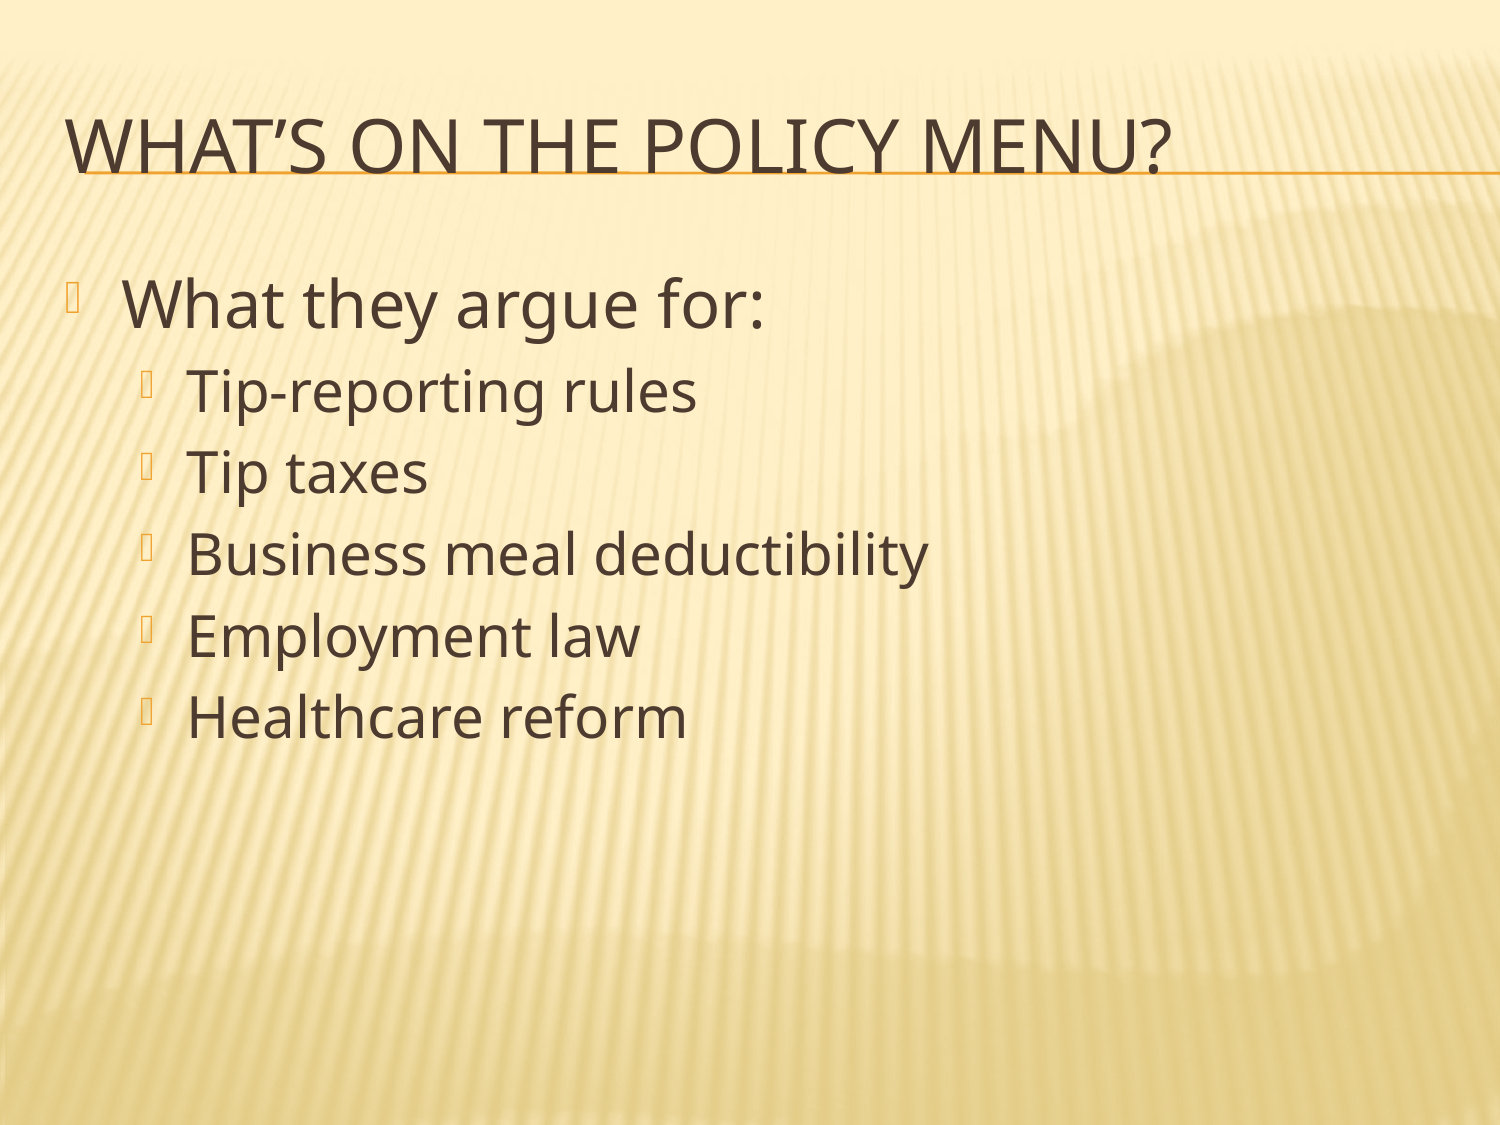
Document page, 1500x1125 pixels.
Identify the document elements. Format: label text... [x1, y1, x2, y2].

list What they argue for: Tip-reporting rules Tip taxes Business meal deductibility Employment law Healthcare reform [50, 254, 1475, 998]
title What’s on the policy menu? [50, 75, 1475, 213]
